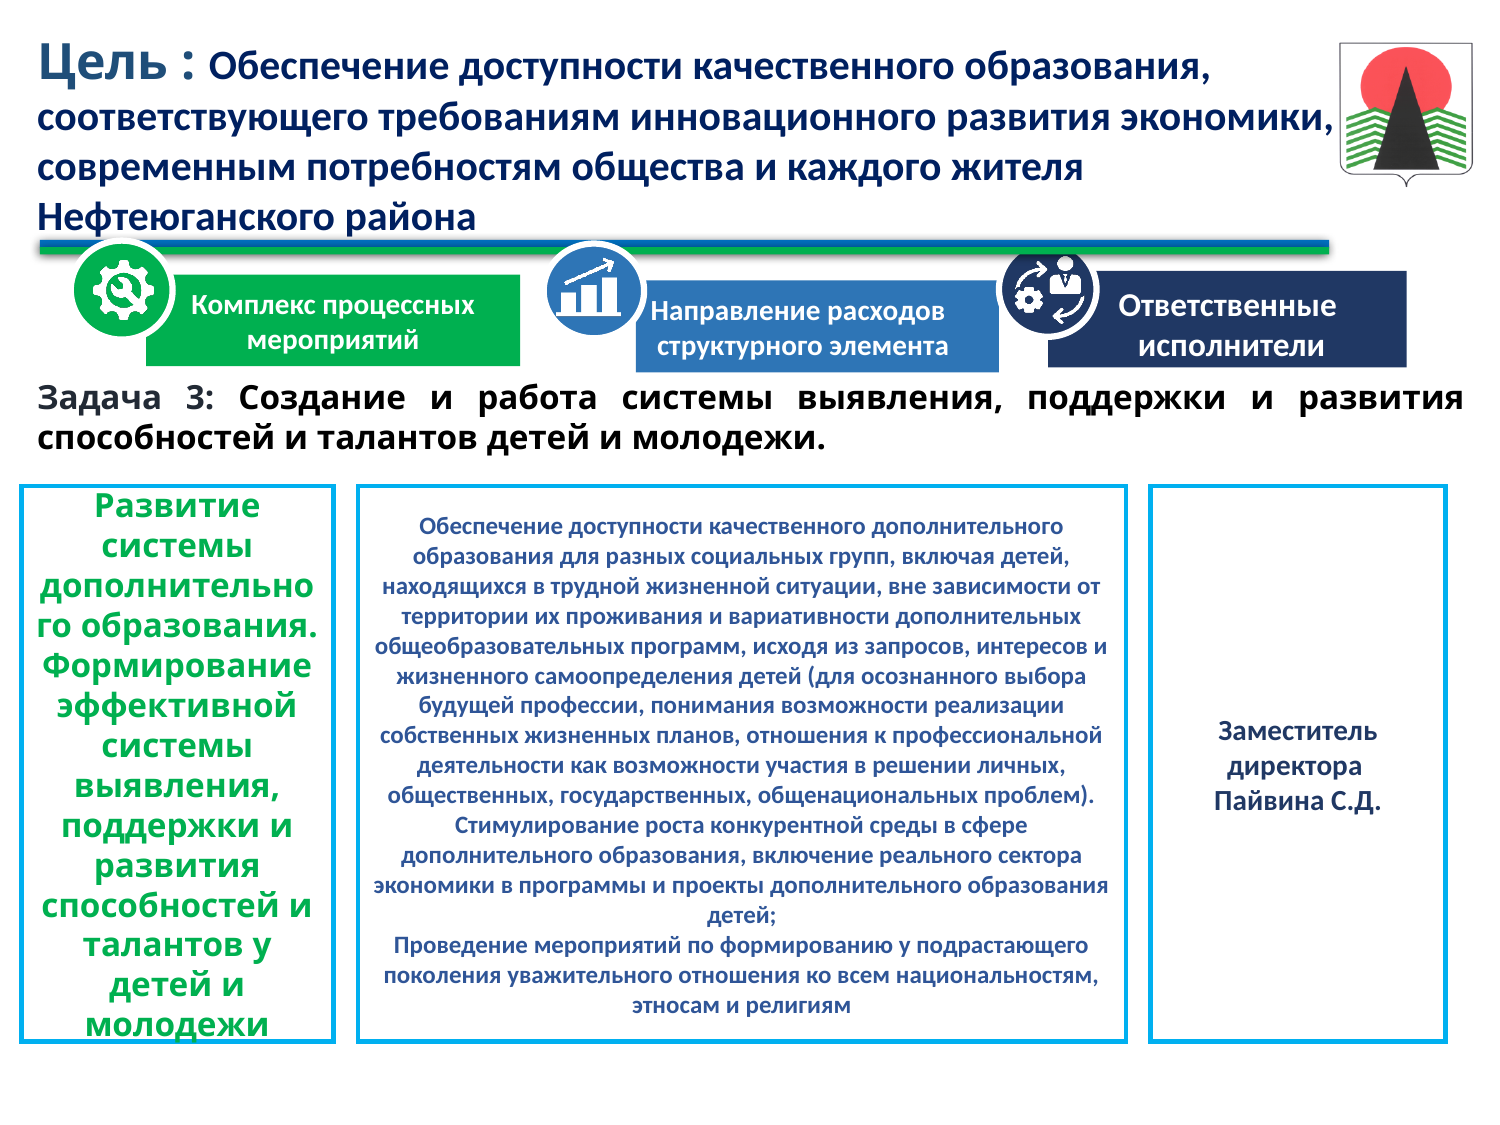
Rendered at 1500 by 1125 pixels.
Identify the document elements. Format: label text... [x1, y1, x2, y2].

text_box Заместитель директора Пайвина С.Д. [1149, 485, 1447, 1043]
text_box Обеспечение доступности качественного дополнительного образования для разных социальных групп, включая детей, находящихся в трудной жизненной ситуации, вне зависимости от территории их проживания и вариативности дополнительных общеобразовательных программ, исходя из запросов, интересов и жизненного самоопределения детей (для осознанного выбора будущей профессии, понимания возможности реализации собственных жизненных планов, отношения к профессиональной деятельности как возможности участия в решении личных, общественных, государственных, общенациональных проблем). Стимулирование роста конкурентной среды в сфере дополнительного образования, включение реального сектора экономики в программы и проекты дополнительного образования детей; Проведение мероприятий по формированию у подрастающего поколения уважительного отношения ко всем национальностям, этносам и религиям [357, 485, 1127, 1043]
text_box [997, 263, 1083, 338]
text_box Цель : Обеспечение доступности качественного образования, соответствующего требованиям инновационного развития экономики, современным потребностям общества и каждого жителя Нефтеюганского района [22, 21, 1406, 247]
text_box Ответственные исполнители [1103, 235, 1360, 368]
text_box [542, 255, 646, 340]
picture [93, 260, 154, 320]
picture [556, 254, 621, 319]
picture [1012, 256, 1087, 324]
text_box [514, 603, 949, 664]
text_box [69, 255, 174, 341]
text_box Развитие системы дополнительного образования. Формирование эффективной системы выявления, поддержки и развития способностей и талантов у детей и молодежи [20, 485, 334, 1043]
picture [1338, 41, 1474, 188]
text_box [1087, 263, 1098, 320]
text_box Комплекс процессных мероприятий [145, 274, 521, 367]
text_box [1360, 270, 1408, 368]
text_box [39, 239, 1330, 255]
text_box [1047, 270, 1103, 368]
text_box Направление расходов структурного элемента [635, 279, 1000, 368]
text_box Задача 3: Создание и работа системы выявления, поддержки и развития способностей и талантов детей и молодежи. [22, 368, 1481, 504]
